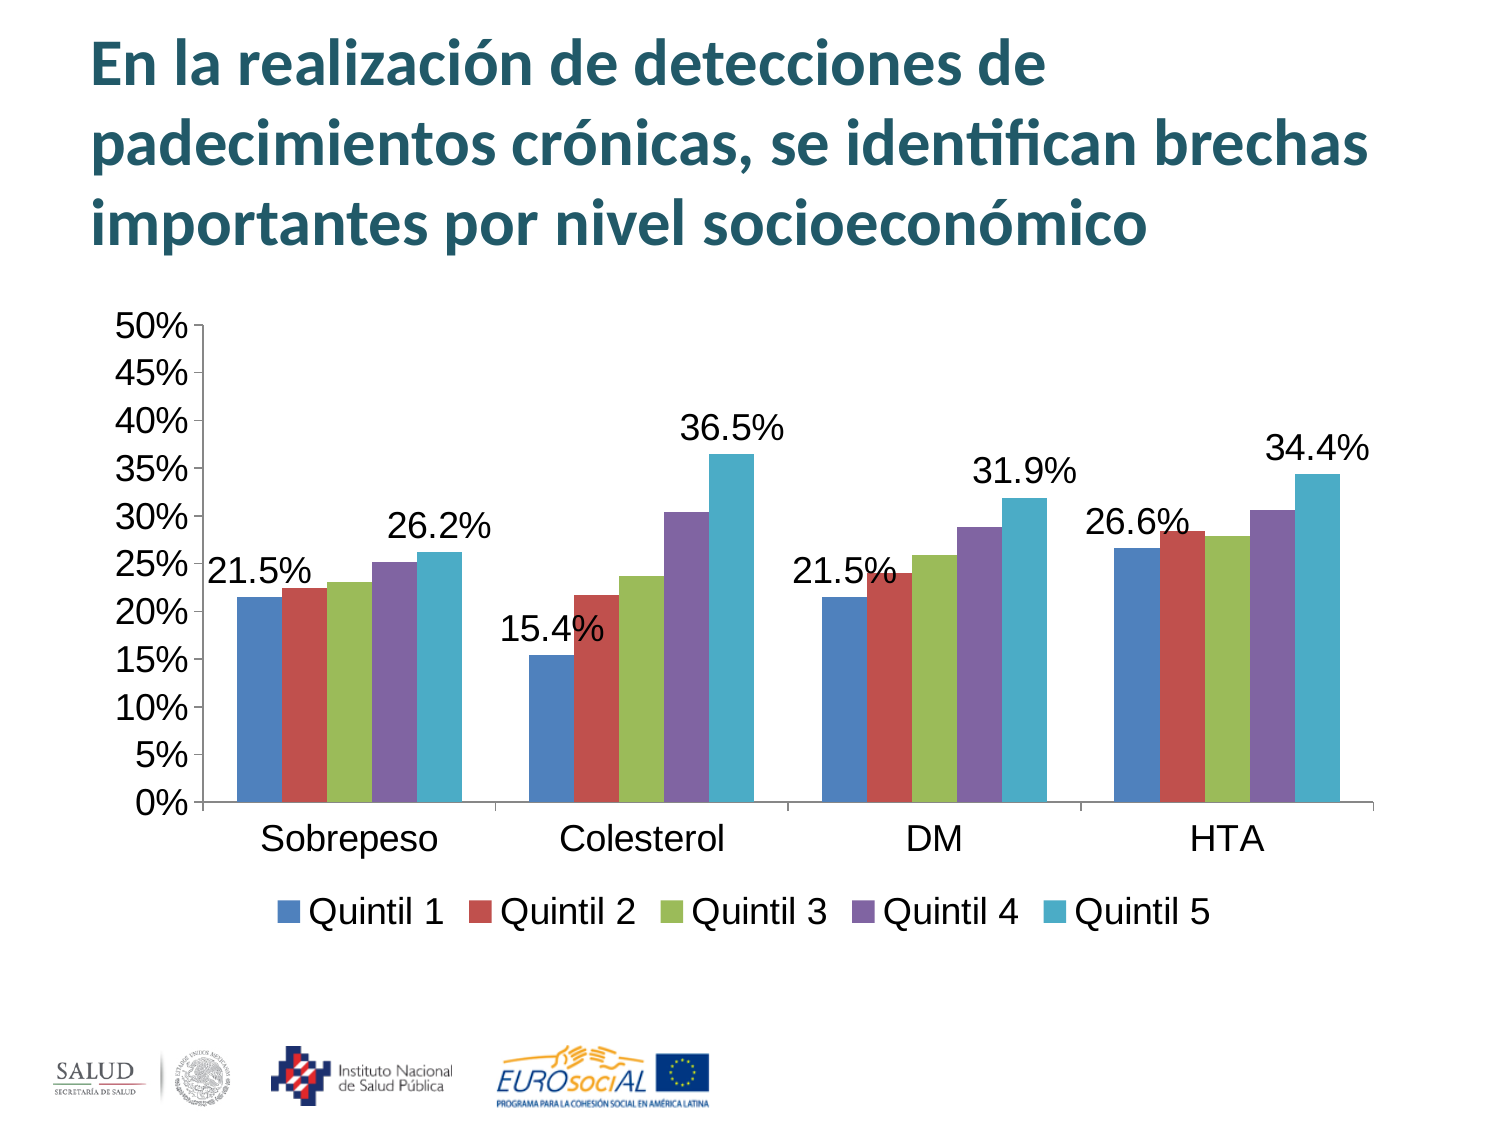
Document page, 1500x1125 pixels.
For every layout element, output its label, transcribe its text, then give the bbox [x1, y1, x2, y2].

chart [88, 290, 1400, 941]
picture [490, 1037, 715, 1116]
picture [53, 1041, 231, 1112]
picture [271, 1046, 452, 1106]
title En la realización de detecciones de padecimientos crónicas, se identifican brechas importantes por nivel socioeconómico [75, 45, 1425, 233]
